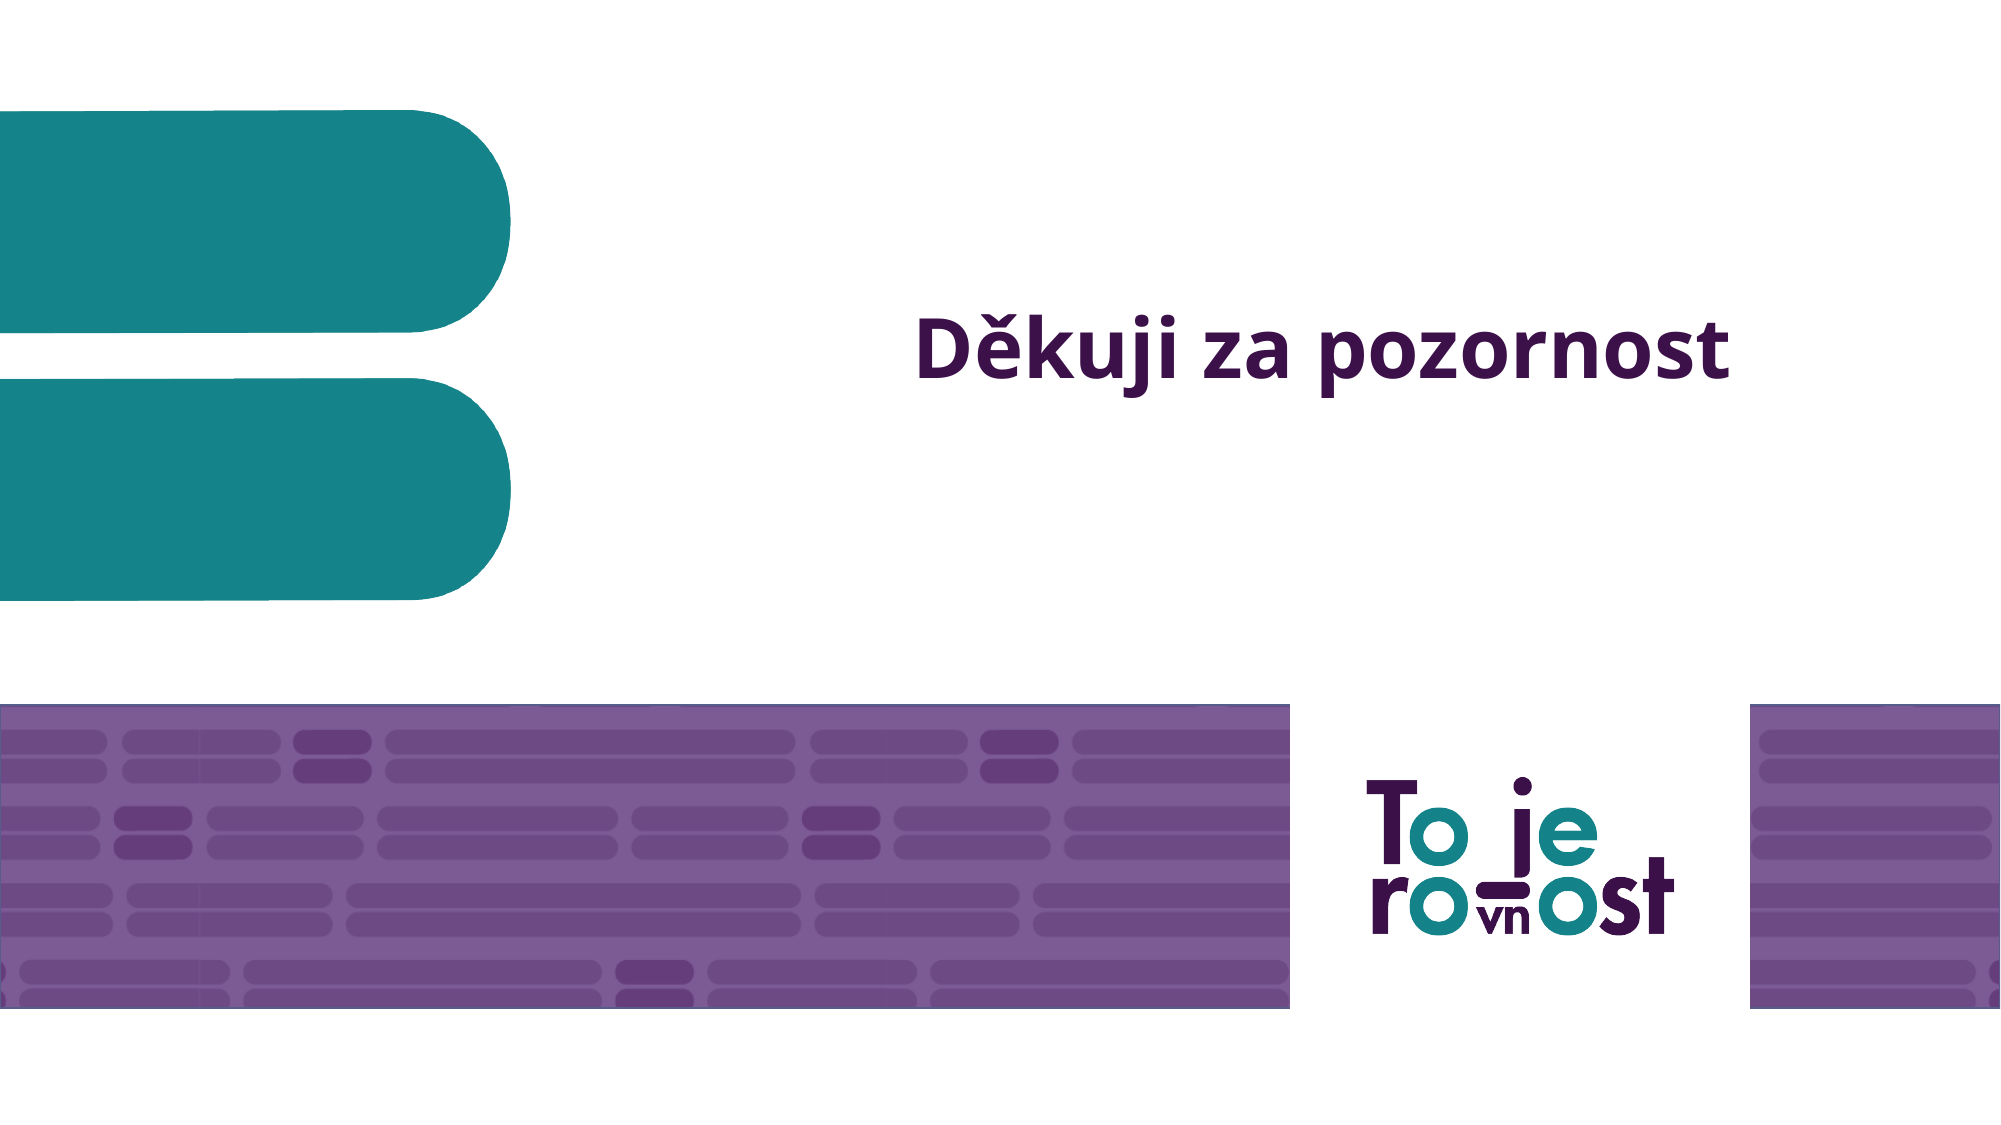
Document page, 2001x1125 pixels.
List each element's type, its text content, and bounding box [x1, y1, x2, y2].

picture [0, 110, 511, 601]
picture [1, 703, 1999, 1011]
list Děkuji za pozornost [517, 248, 1748, 467]
